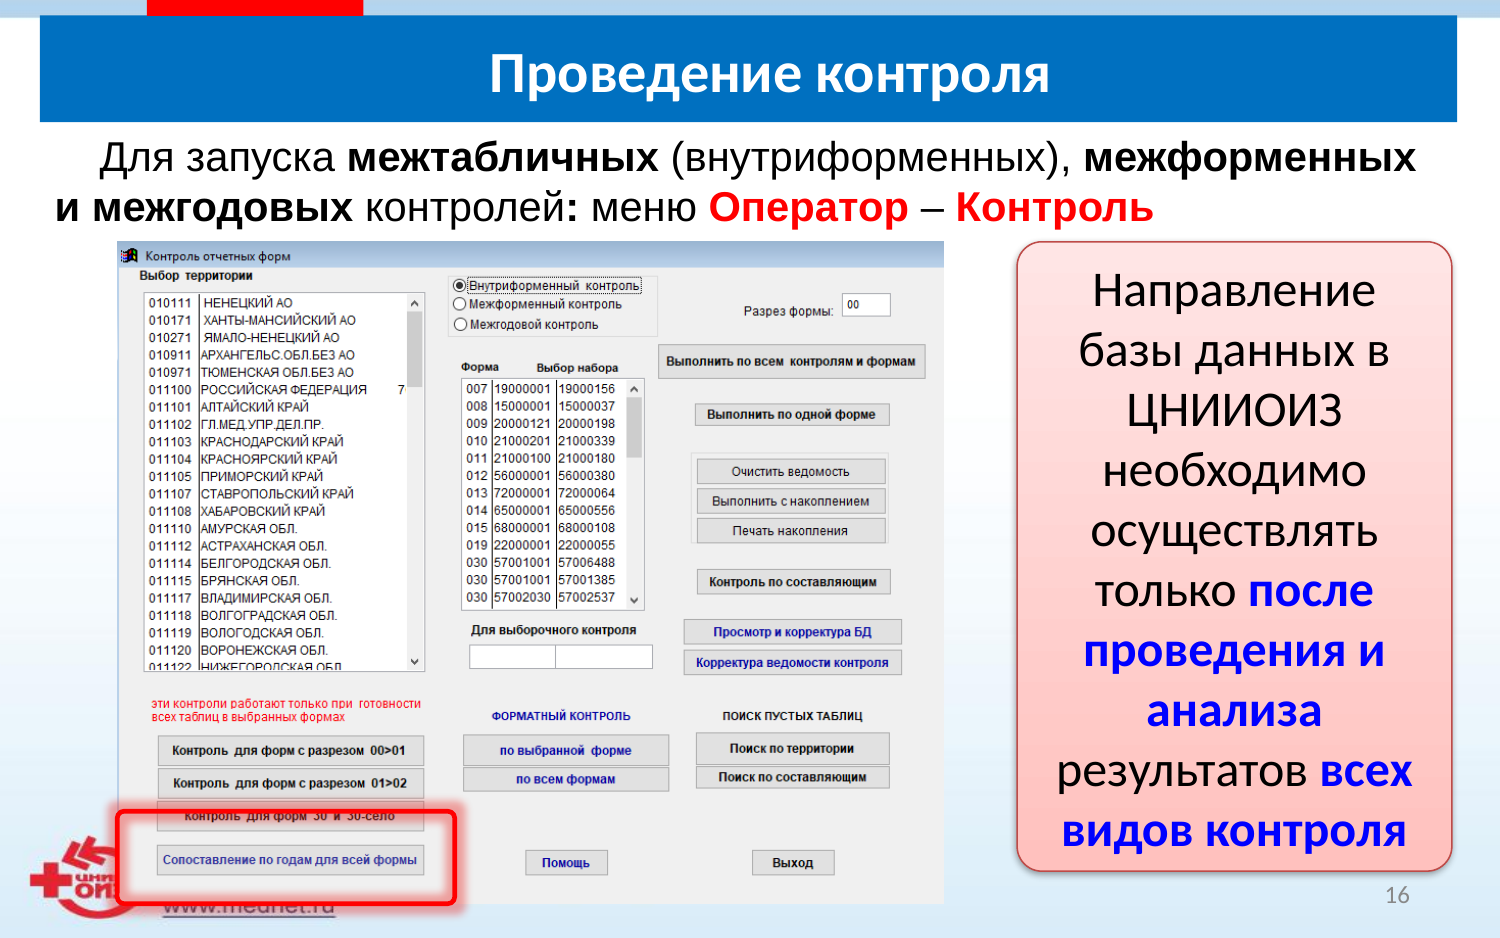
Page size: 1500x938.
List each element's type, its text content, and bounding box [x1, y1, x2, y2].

picture [0, 0, 1500, 938]
title Проведение контроля [38, 13, 1459, 124]
text_box Для запуска межтабличных (внутриформенных), межформенных и межгодовых контролей: меню Оператор – Контроль [39, 122, 1451, 237]
slide_number 16 [1074, 879, 1425, 919]
text_box Направление базы данных в ЦНИИОИЗ необходимо осуществлять только после проведения и анализа результатов всех видов контроля [1016, 241, 1453, 872]
text_box [145, 0, 365, 18]
